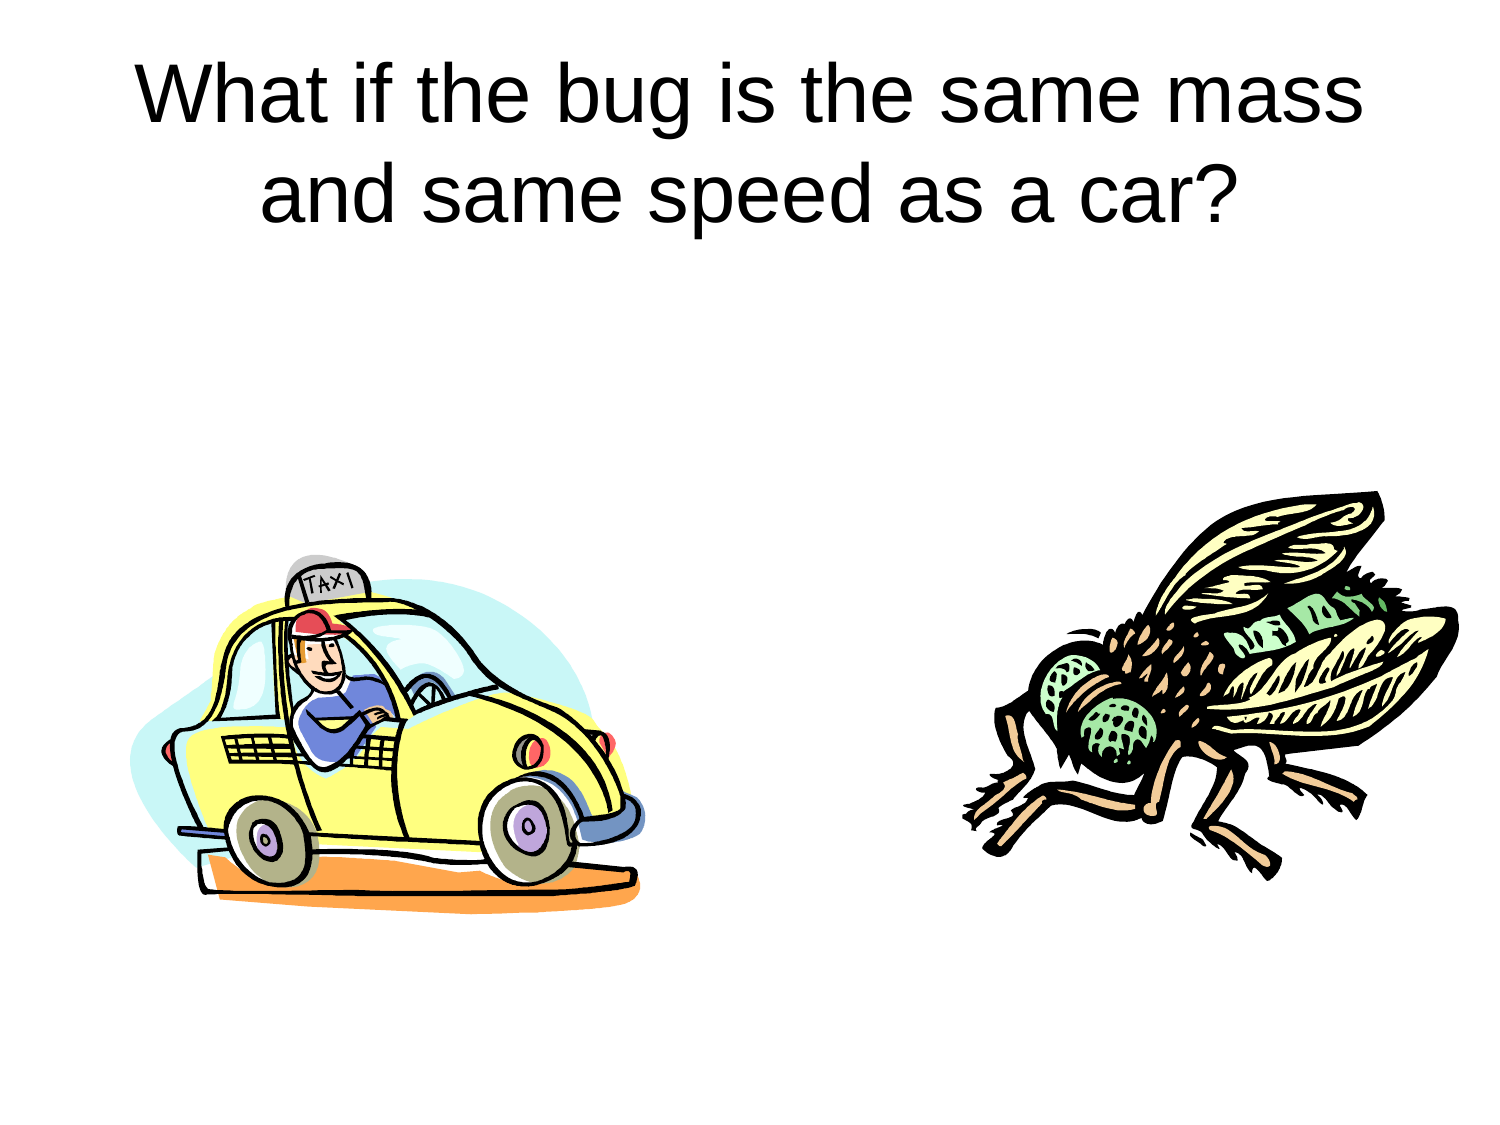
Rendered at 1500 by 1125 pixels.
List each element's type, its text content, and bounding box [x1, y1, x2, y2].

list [124, 549, 651, 920]
title What if the bug is the same mass and same speed as a car? [74, 44, 1426, 233]
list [962, 487, 1463, 885]
